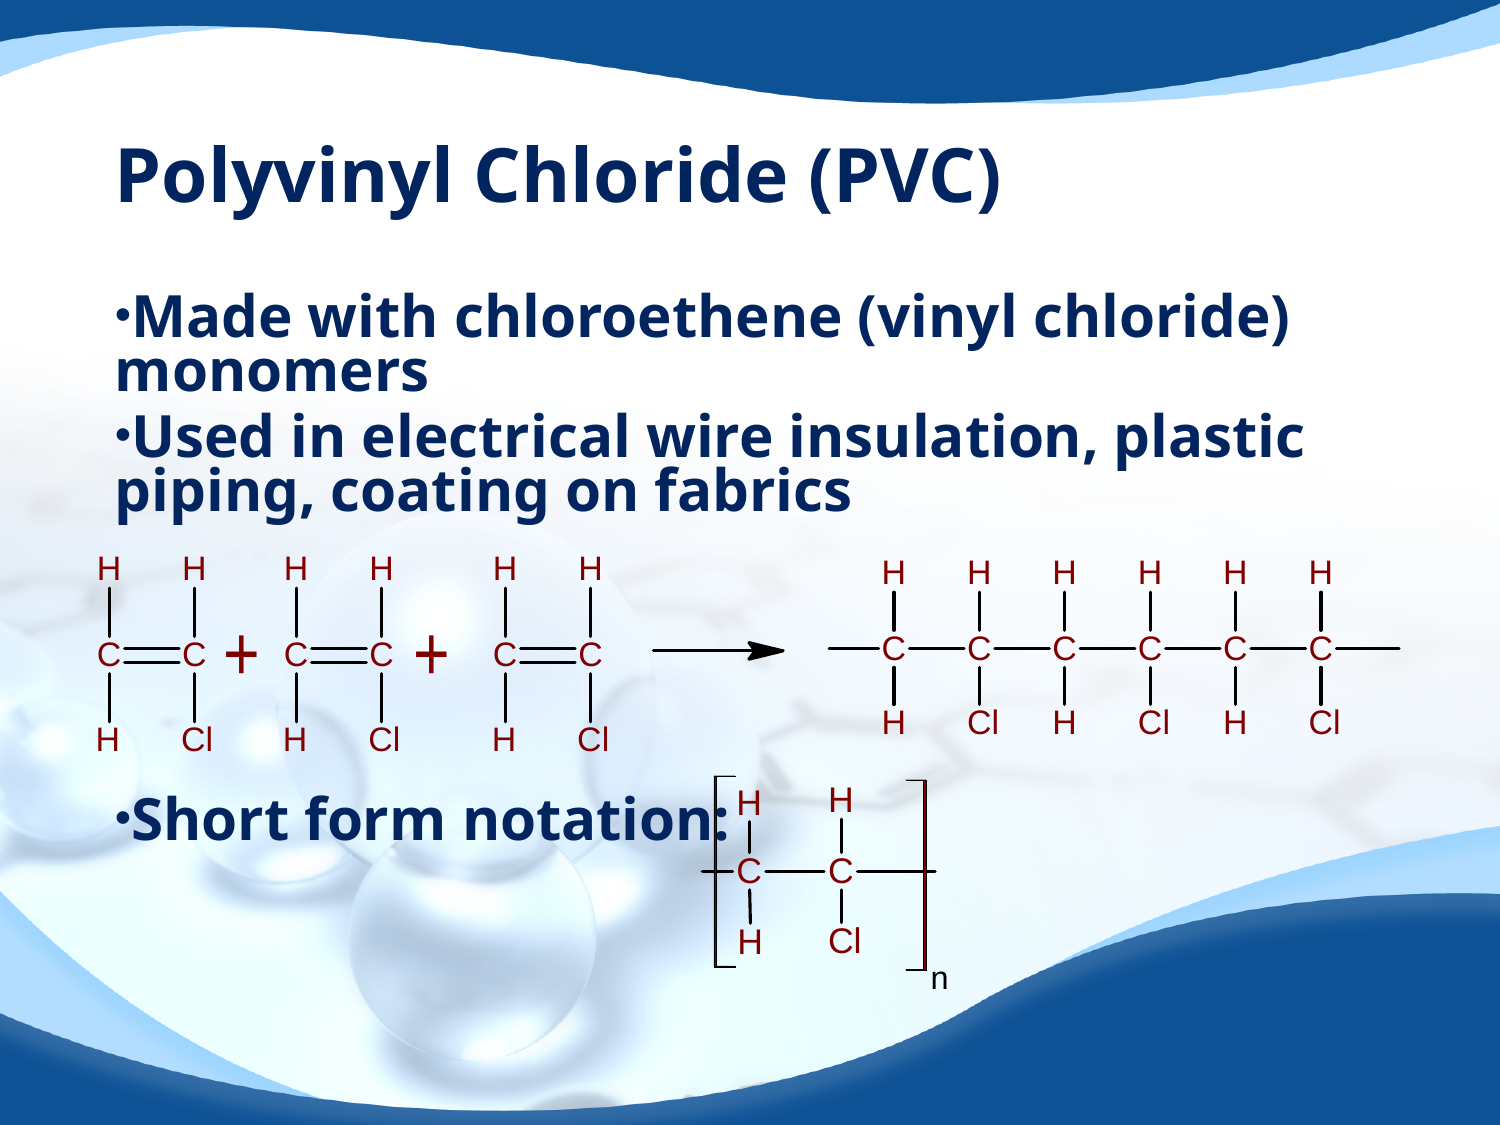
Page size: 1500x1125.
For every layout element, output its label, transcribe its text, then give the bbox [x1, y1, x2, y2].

title Polyvinyl Chloride (PVC) [99, 120, 1450, 226]
list Made with chloroethene (vinyl chloride) monomers Used in electrical wire insulation, plastic piping, coating on fabrics Short form notation: [99, 287, 1450, 1005]
picture [0, 0, 1500, 1125]
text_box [87, 549, 1413, 762]
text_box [699, 774, 951, 999]
